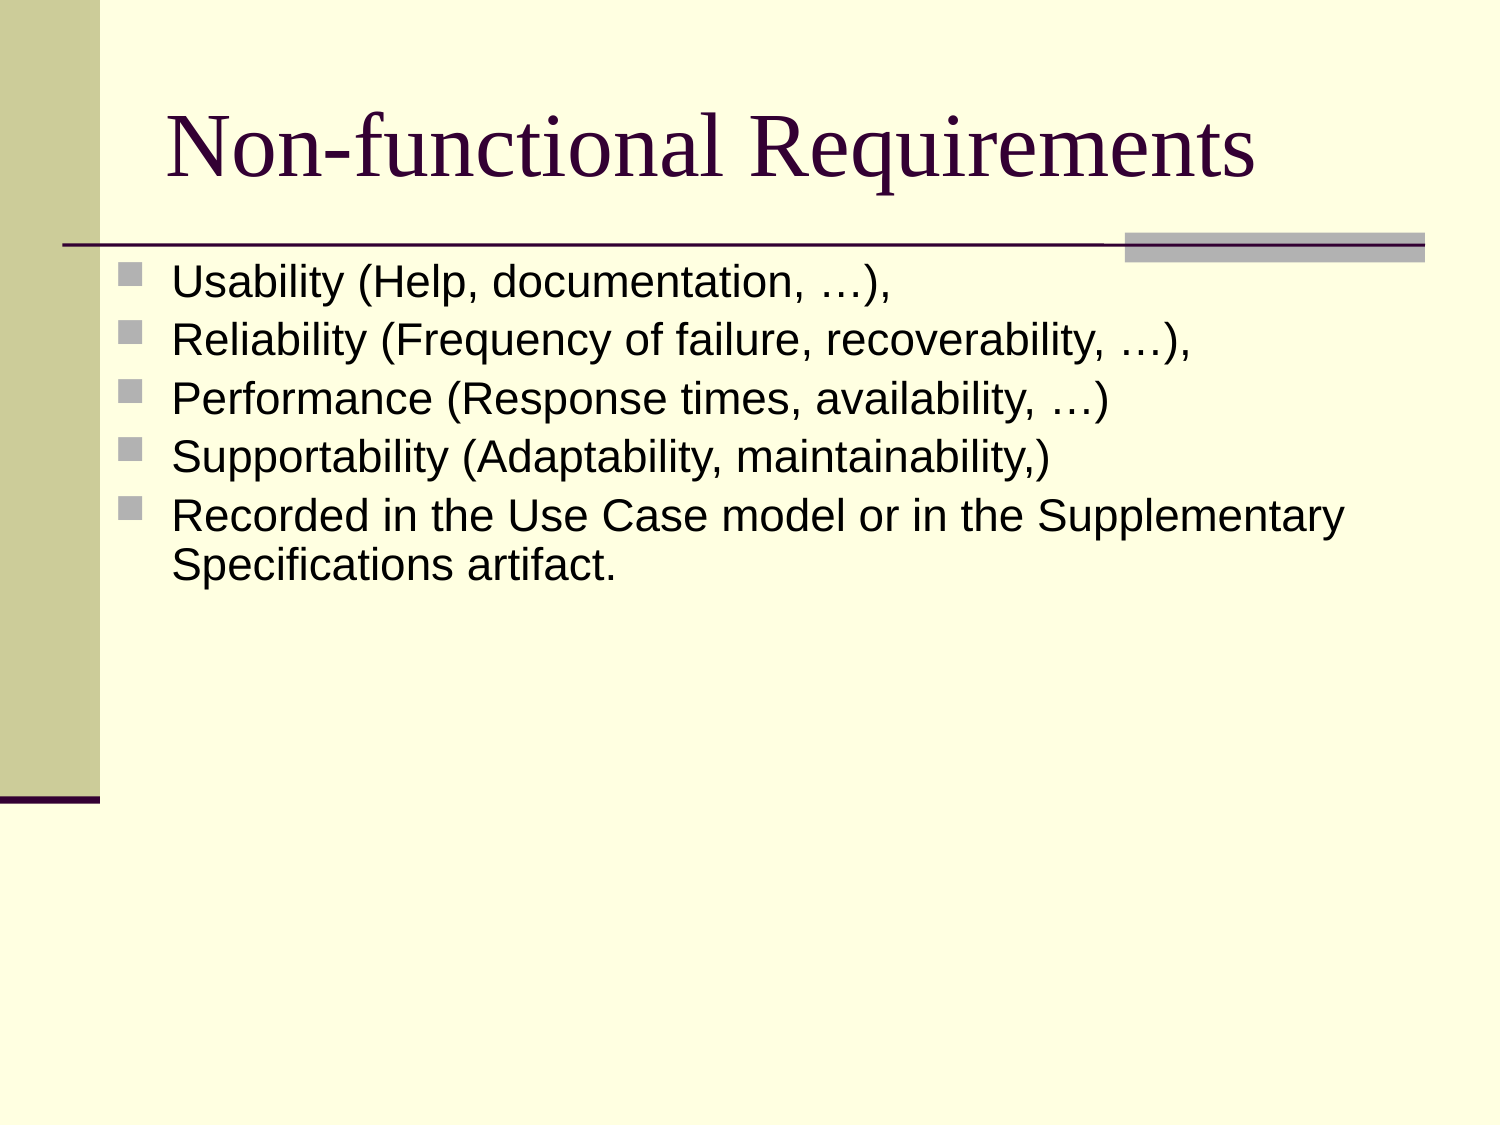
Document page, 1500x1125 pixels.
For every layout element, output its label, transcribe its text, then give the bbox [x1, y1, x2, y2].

title Non-functional Requirements [149, 45, 1426, 234]
list Usability (Help, documentation, …), Reliability (Frequency of failure, recoverability, …), Performance (Response times, availability, …) Supportability (Adaptability, maintainability,) Recorded in the Use Case model or in the Supplementary Specifications artifact. [99, 249, 1376, 994]
